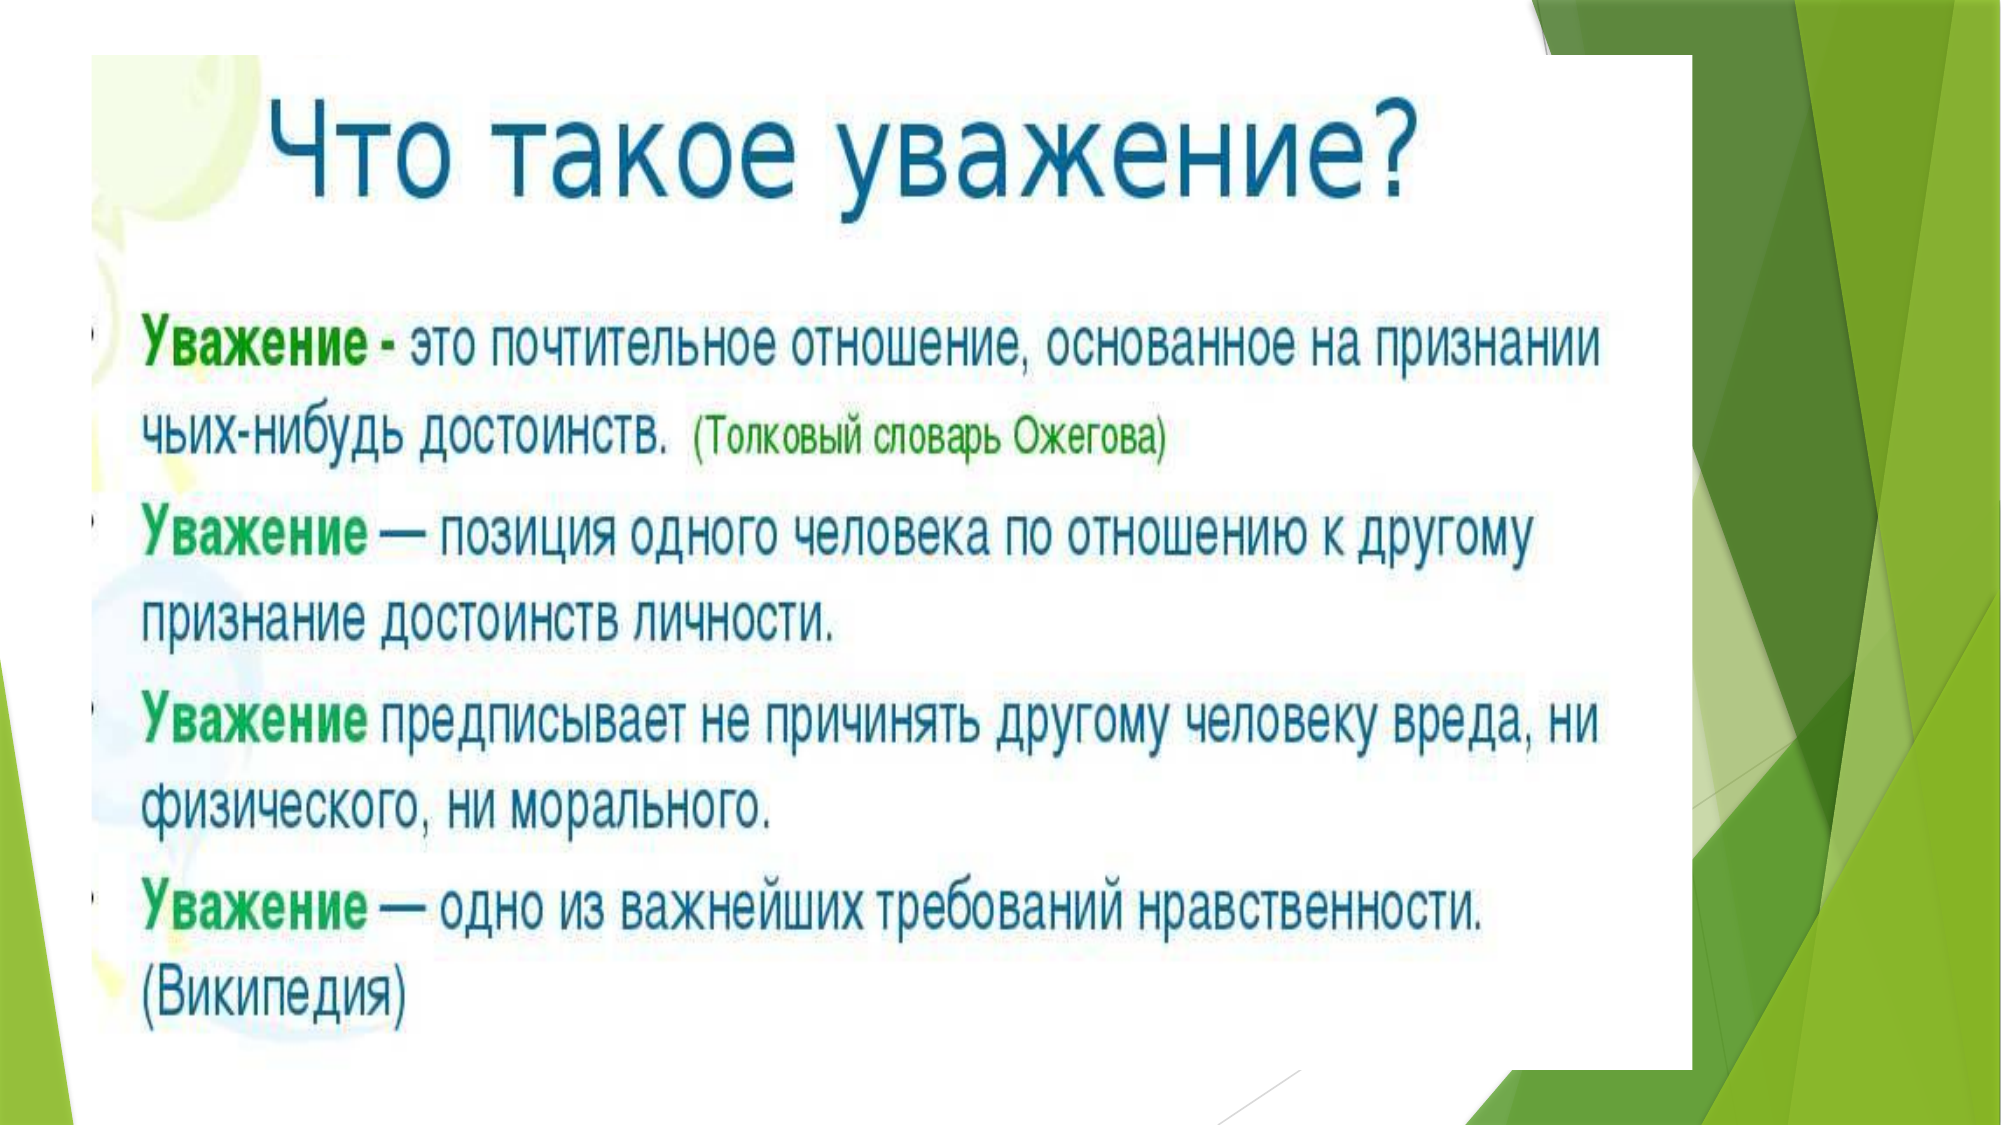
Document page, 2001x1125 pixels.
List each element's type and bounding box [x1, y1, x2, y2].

list [91, 54, 1693, 1071]
